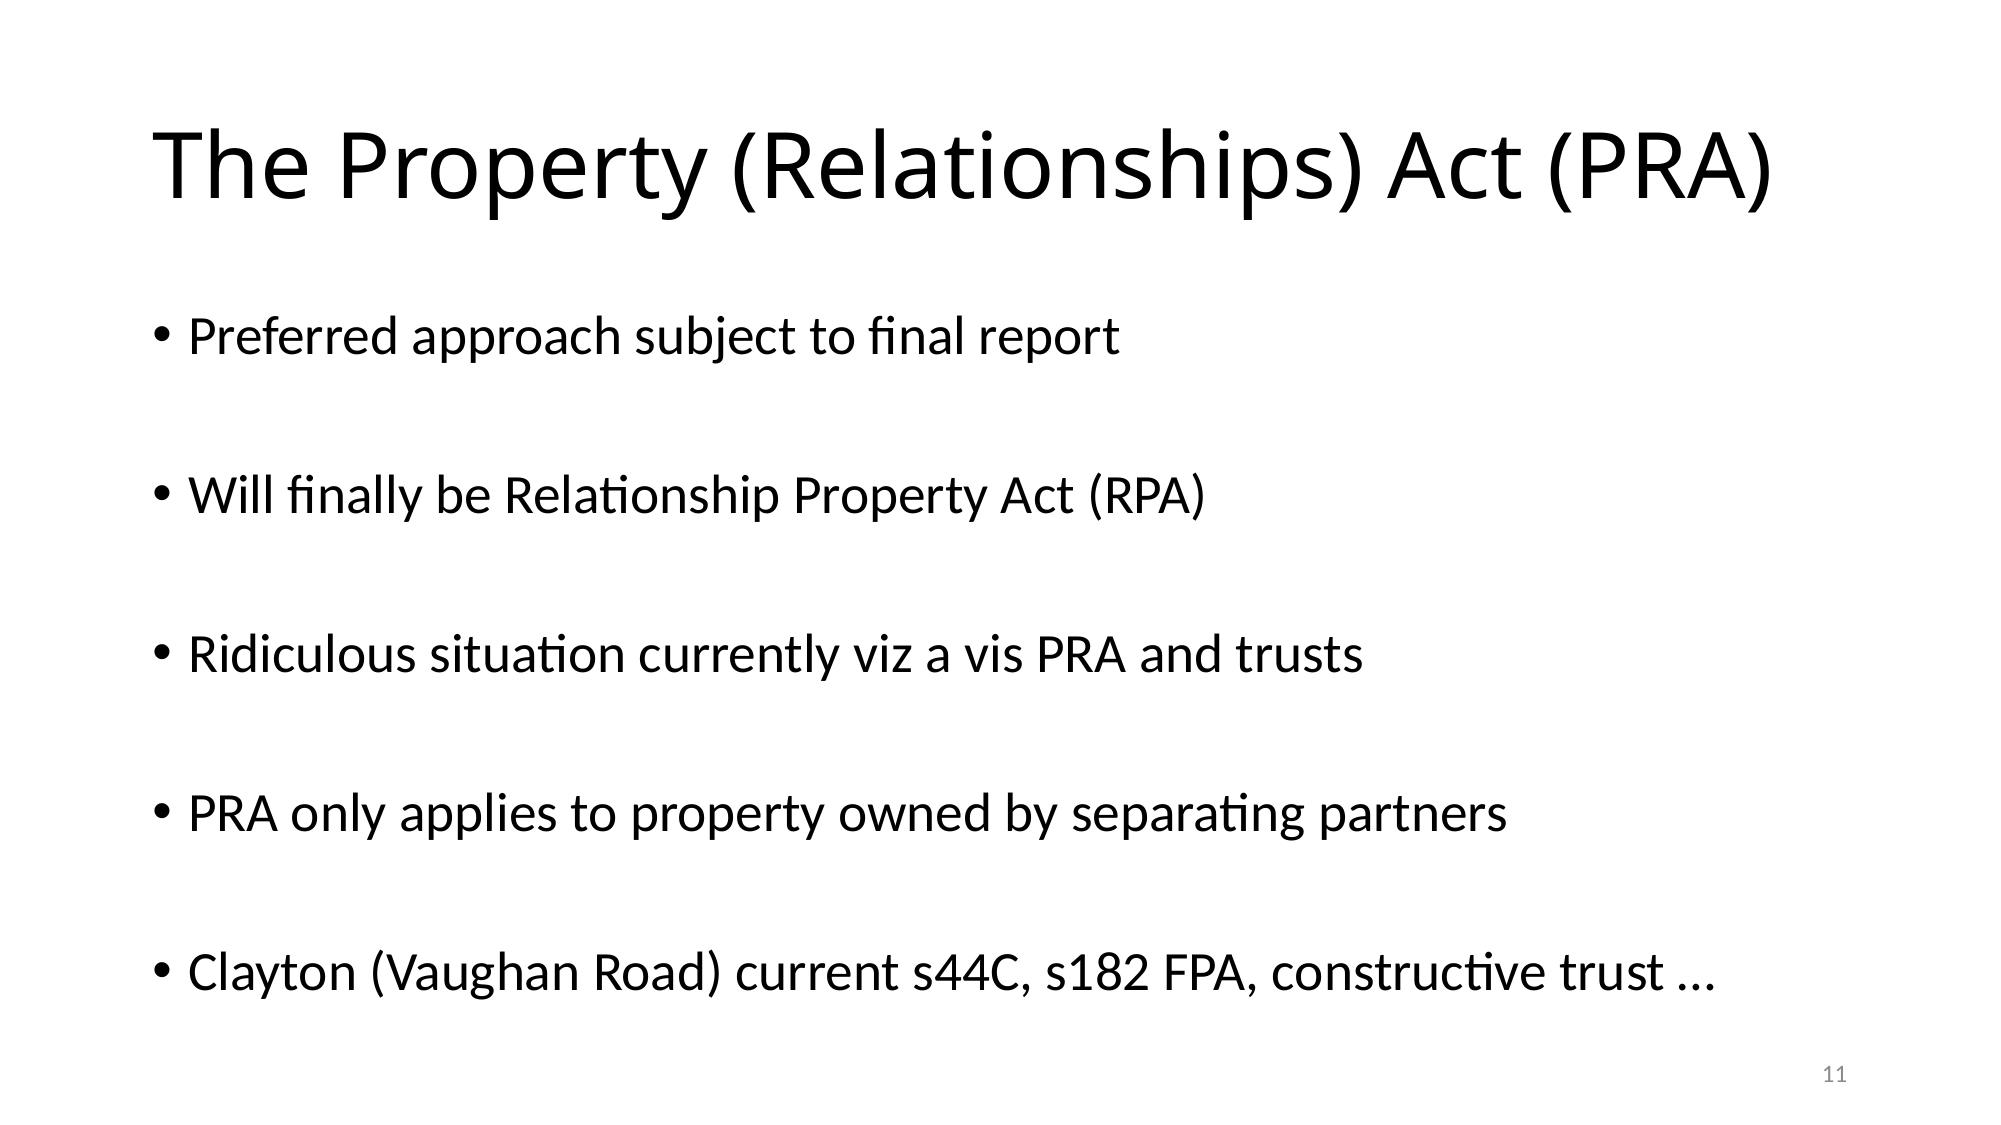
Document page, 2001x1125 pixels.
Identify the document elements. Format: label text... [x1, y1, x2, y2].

list Preferred approach subject to final report Will finally be Relationship Property Act (RPA) Ridiculous situation currently viz a vis PRA and trusts PRA only applies to property owned by separating partners Clayton (Vaughan Road) current s44C, s182 FPA, constructive trust … [137, 299, 1863, 1014]
slide_number 11 [1412, 1042, 1863, 1103]
title The Property (Relationships) Act (PRA) [137, 59, 1863, 278]
